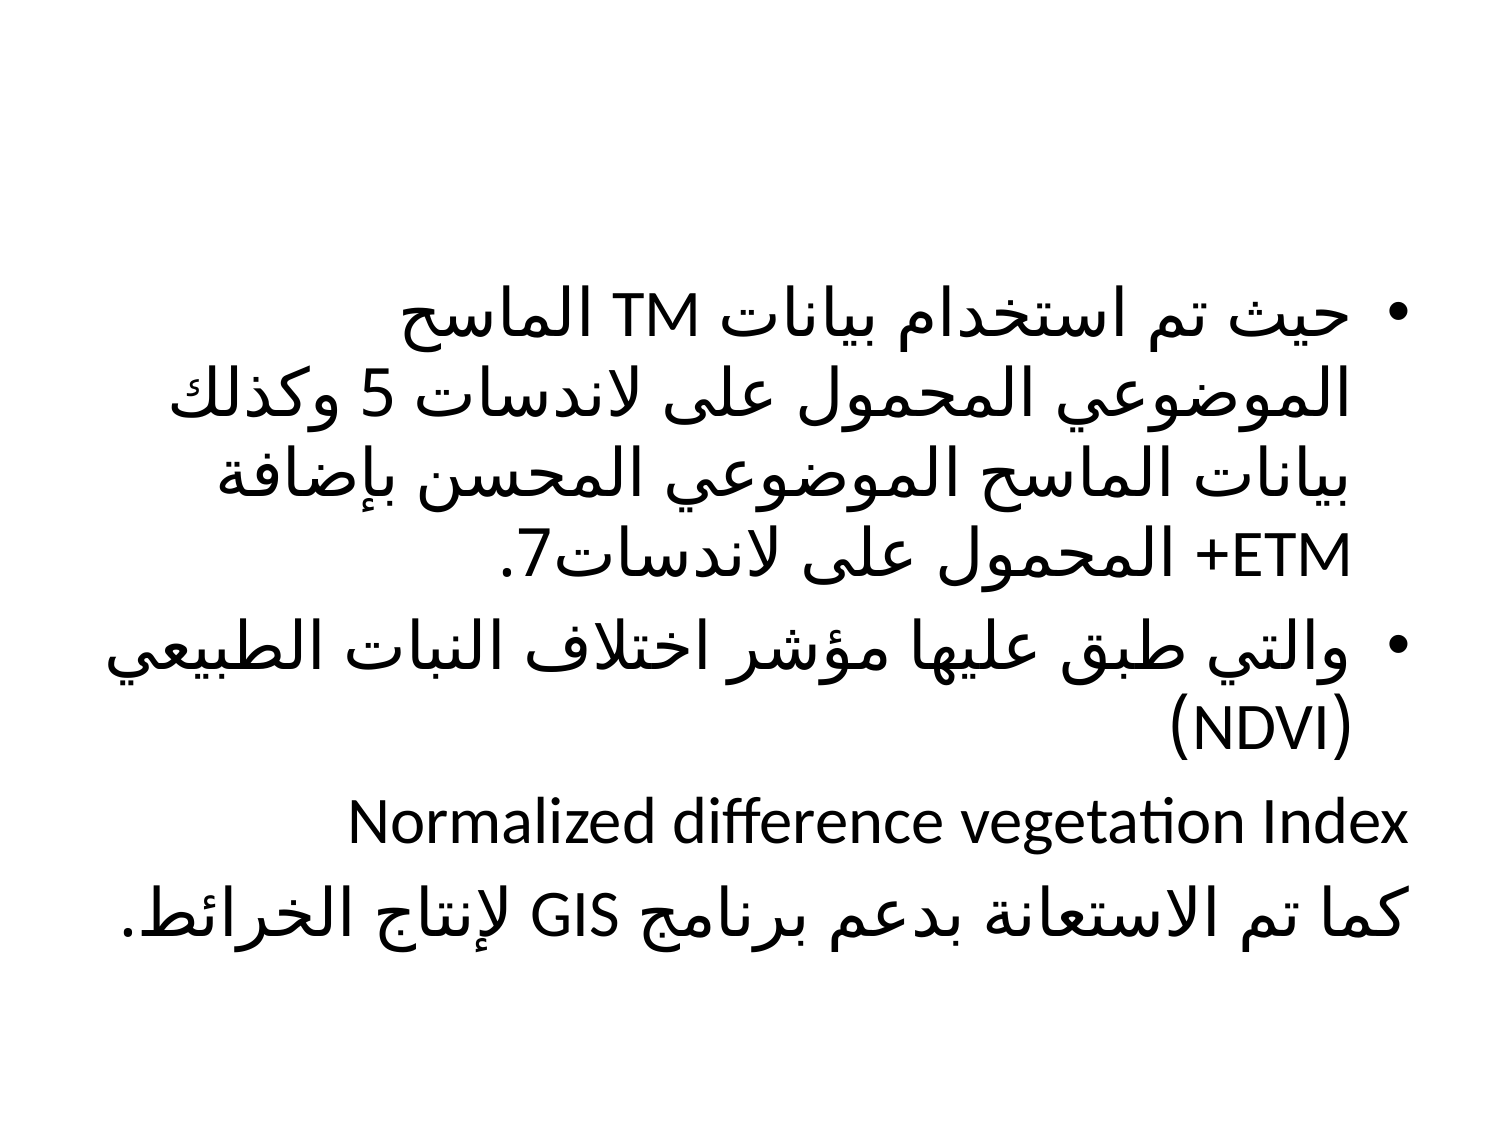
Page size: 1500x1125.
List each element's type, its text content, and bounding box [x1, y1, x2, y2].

list حيث تم استخدام بيانات TM الماسح الموضوعي المحمول على لاندسات 5 وكذلك بيانات الماسح الموضوعي المحسن بإضافة ETM+ المحمول على لاندسات7. والتي طبق عليها مؤشر اختلاف النبات الطبيعي (NDVI) Normalized difference vegetation Index كما تم الاستعانة بدعم برنامج GIS لإنتاج الخرائط. [75, 262, 1425, 1005]
